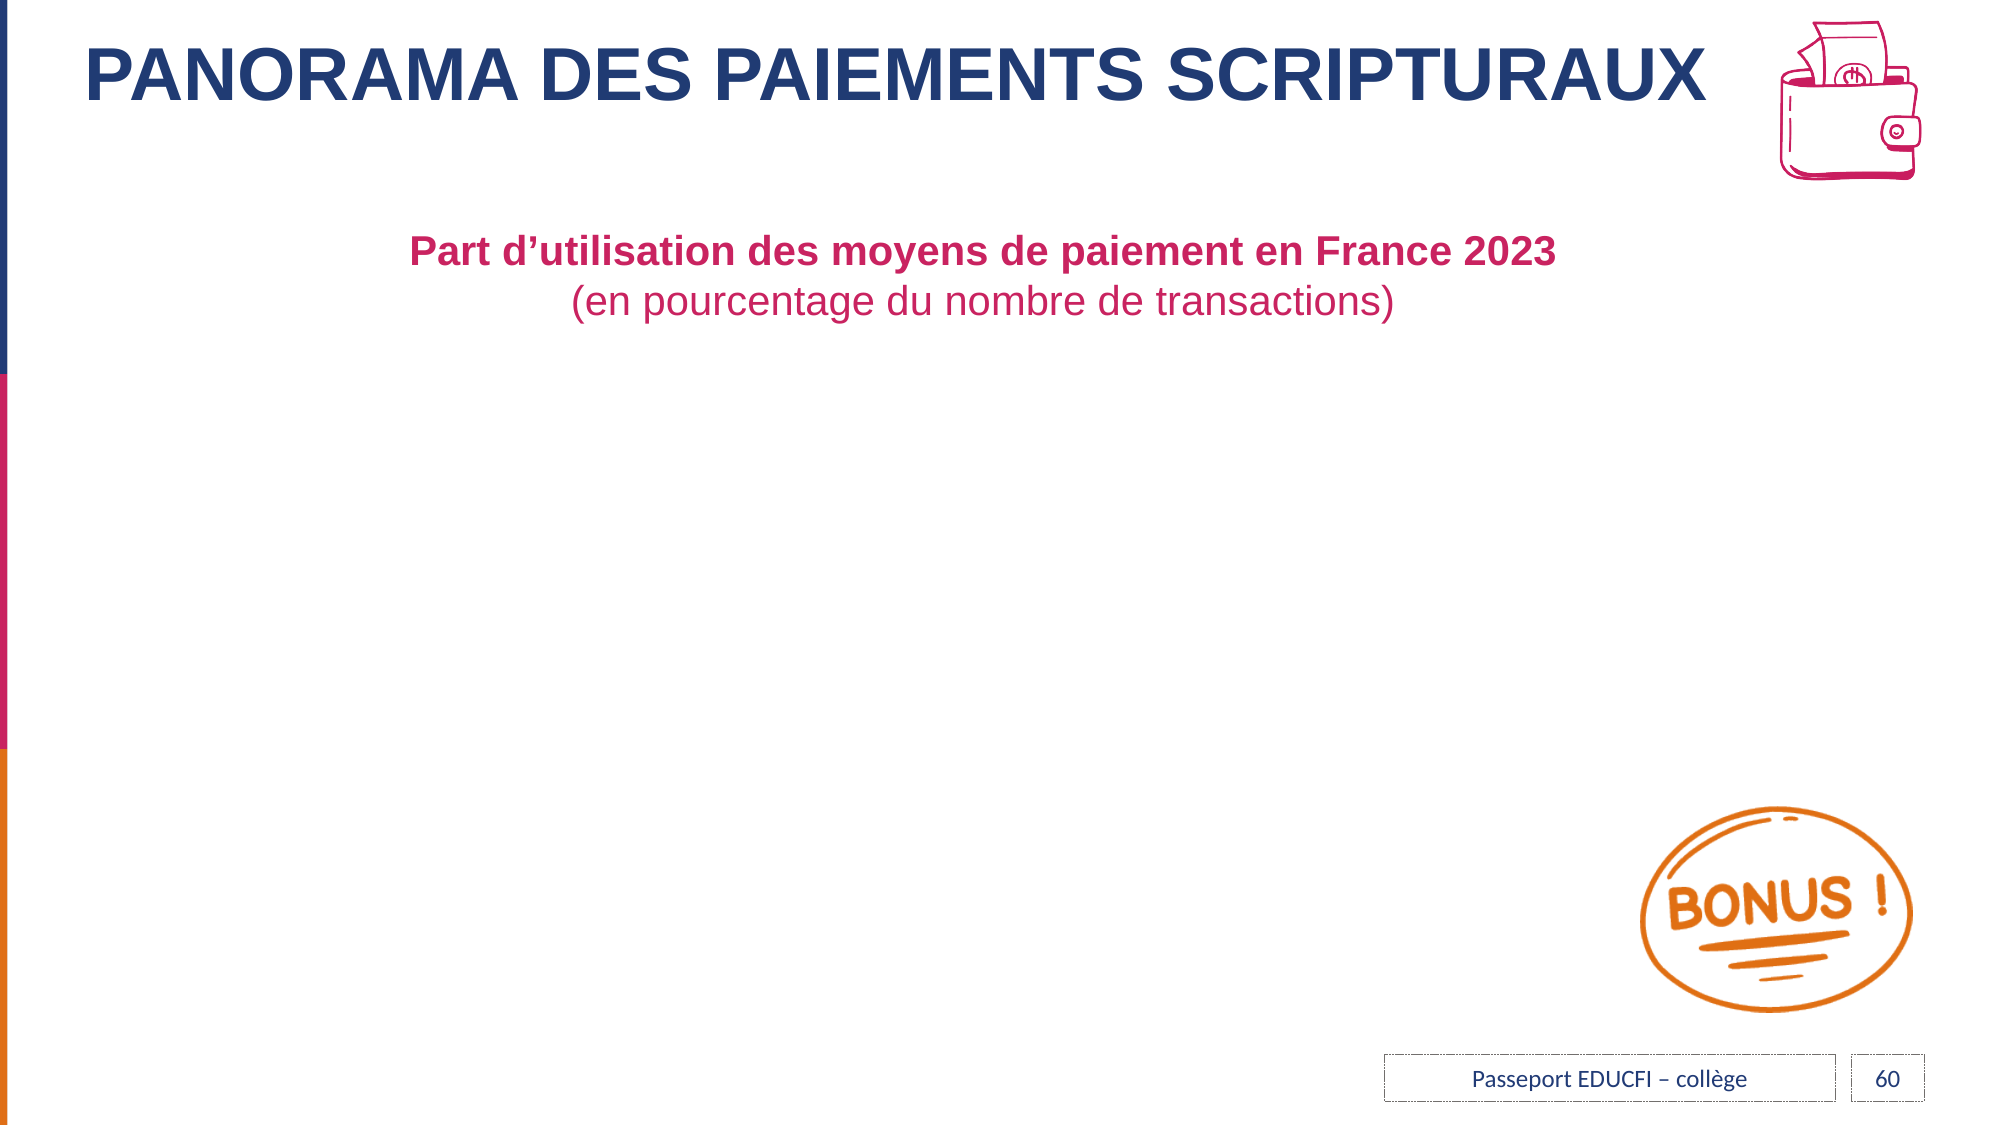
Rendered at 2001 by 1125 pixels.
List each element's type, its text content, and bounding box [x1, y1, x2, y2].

picture [1640, 806, 1913, 1013]
chart [176, 177, 1629, 1037]
footer Passeport EDUCFI – collège [1384, 1054, 1836, 1102]
picture [1761, 11, 1940, 190]
slide_number 60 [1851, 1054, 1925, 1102]
title PANORAMA DES PAIEMENTS SCRIPTURAUX [70, 18, 1727, 125]
picture [0, 0, 8, 1125]
